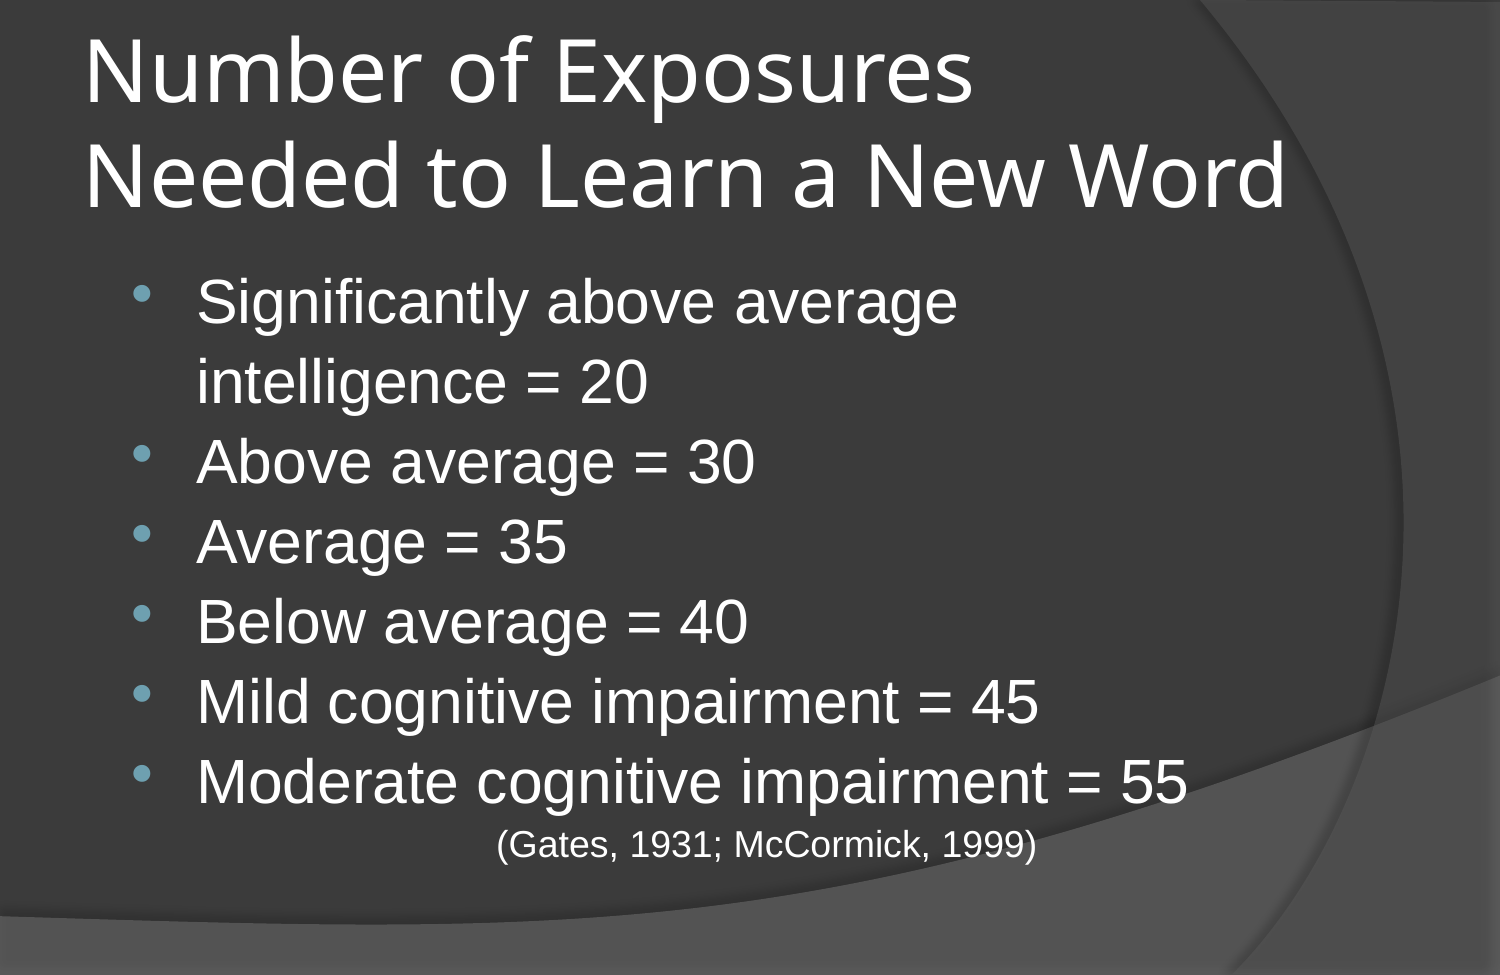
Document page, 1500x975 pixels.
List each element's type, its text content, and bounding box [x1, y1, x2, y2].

title Number of Exposures Needed to Learn a New Word [74, 38, 1301, 202]
list Significantly above average intelligence = 20 Above average = 30 Average = 35 Below average = 40 Mild cognitive impairment = 45 Moderate cognitive impairment = 55 (Gates, 1931; McCormick, 1999) [112, 262, 1338, 906]
